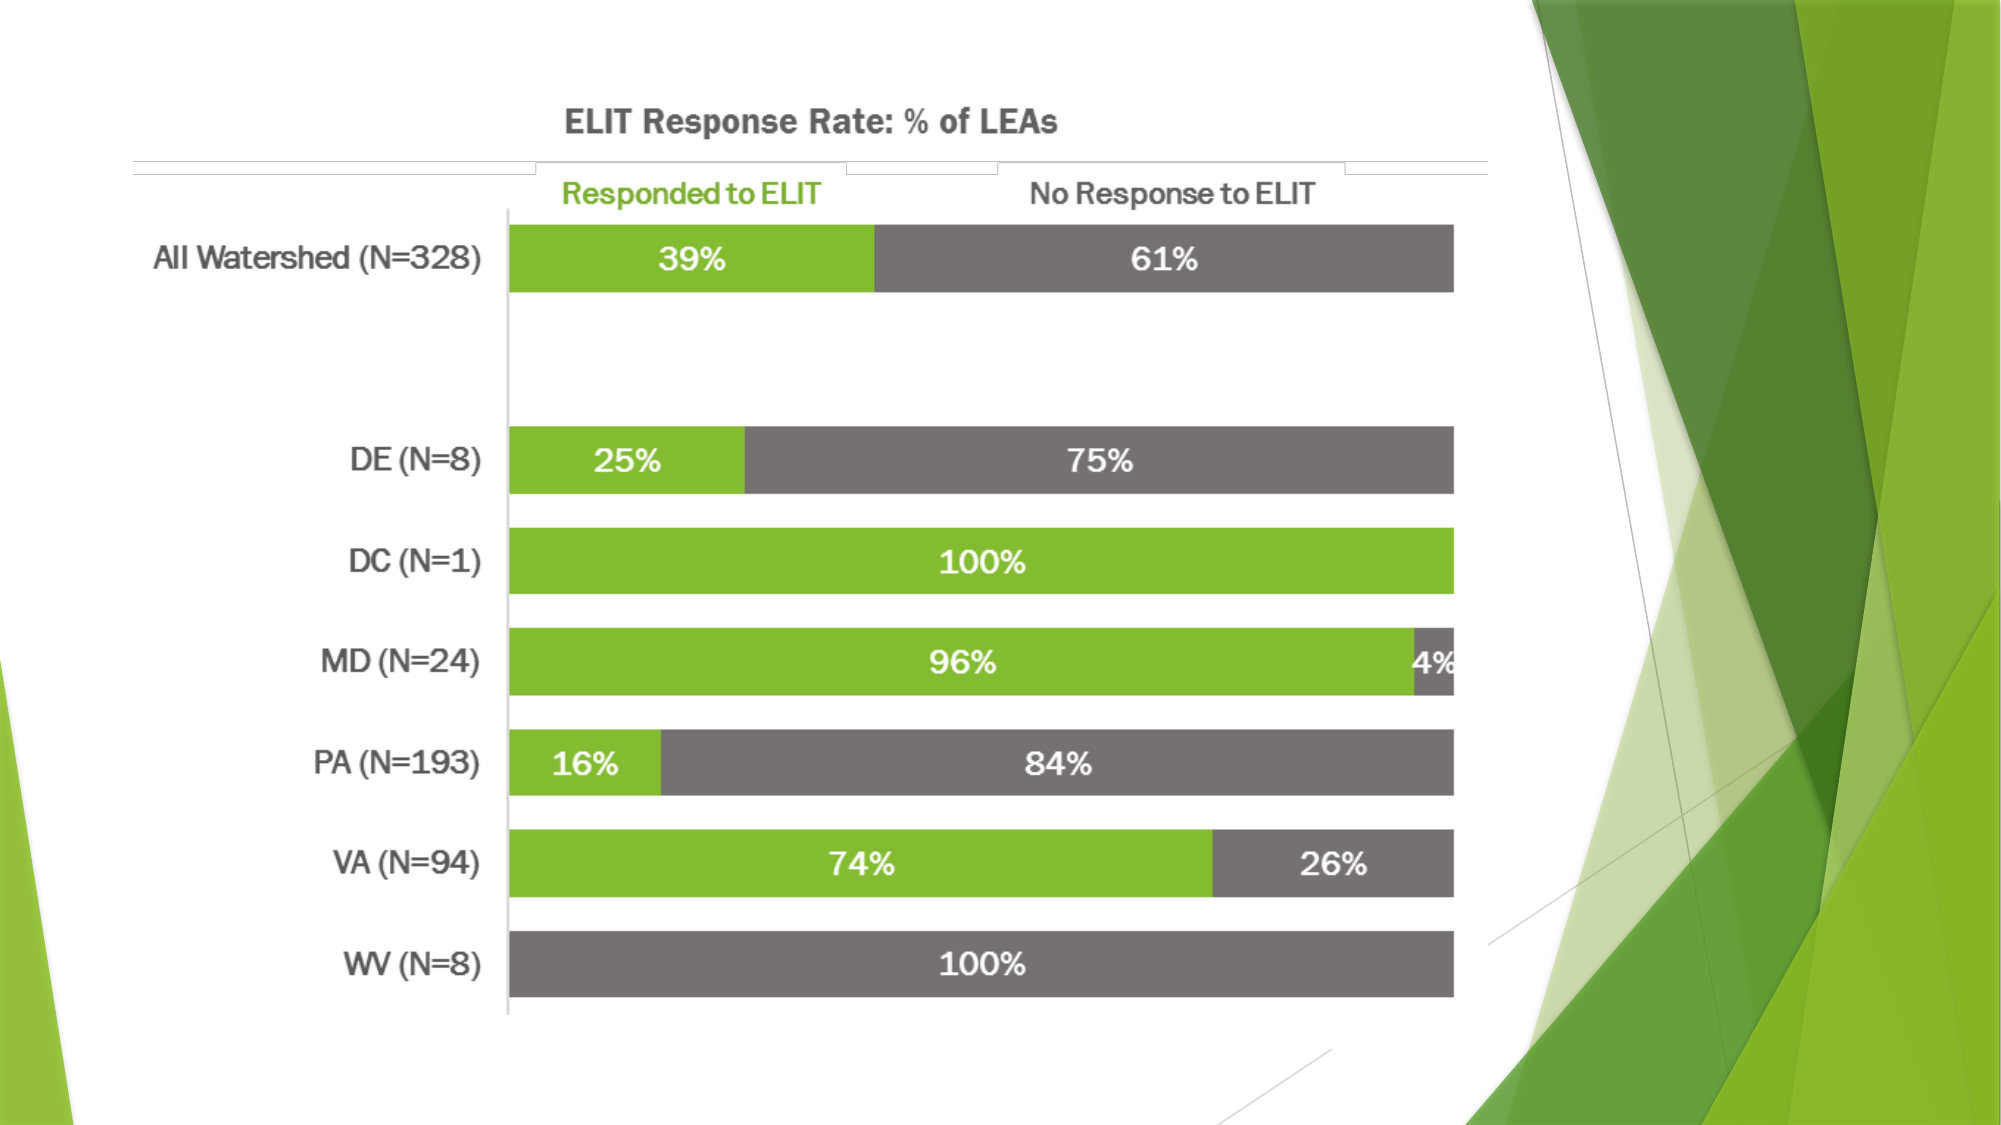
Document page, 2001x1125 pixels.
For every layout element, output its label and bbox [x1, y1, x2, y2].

picture [132, 88, 1489, 1050]
